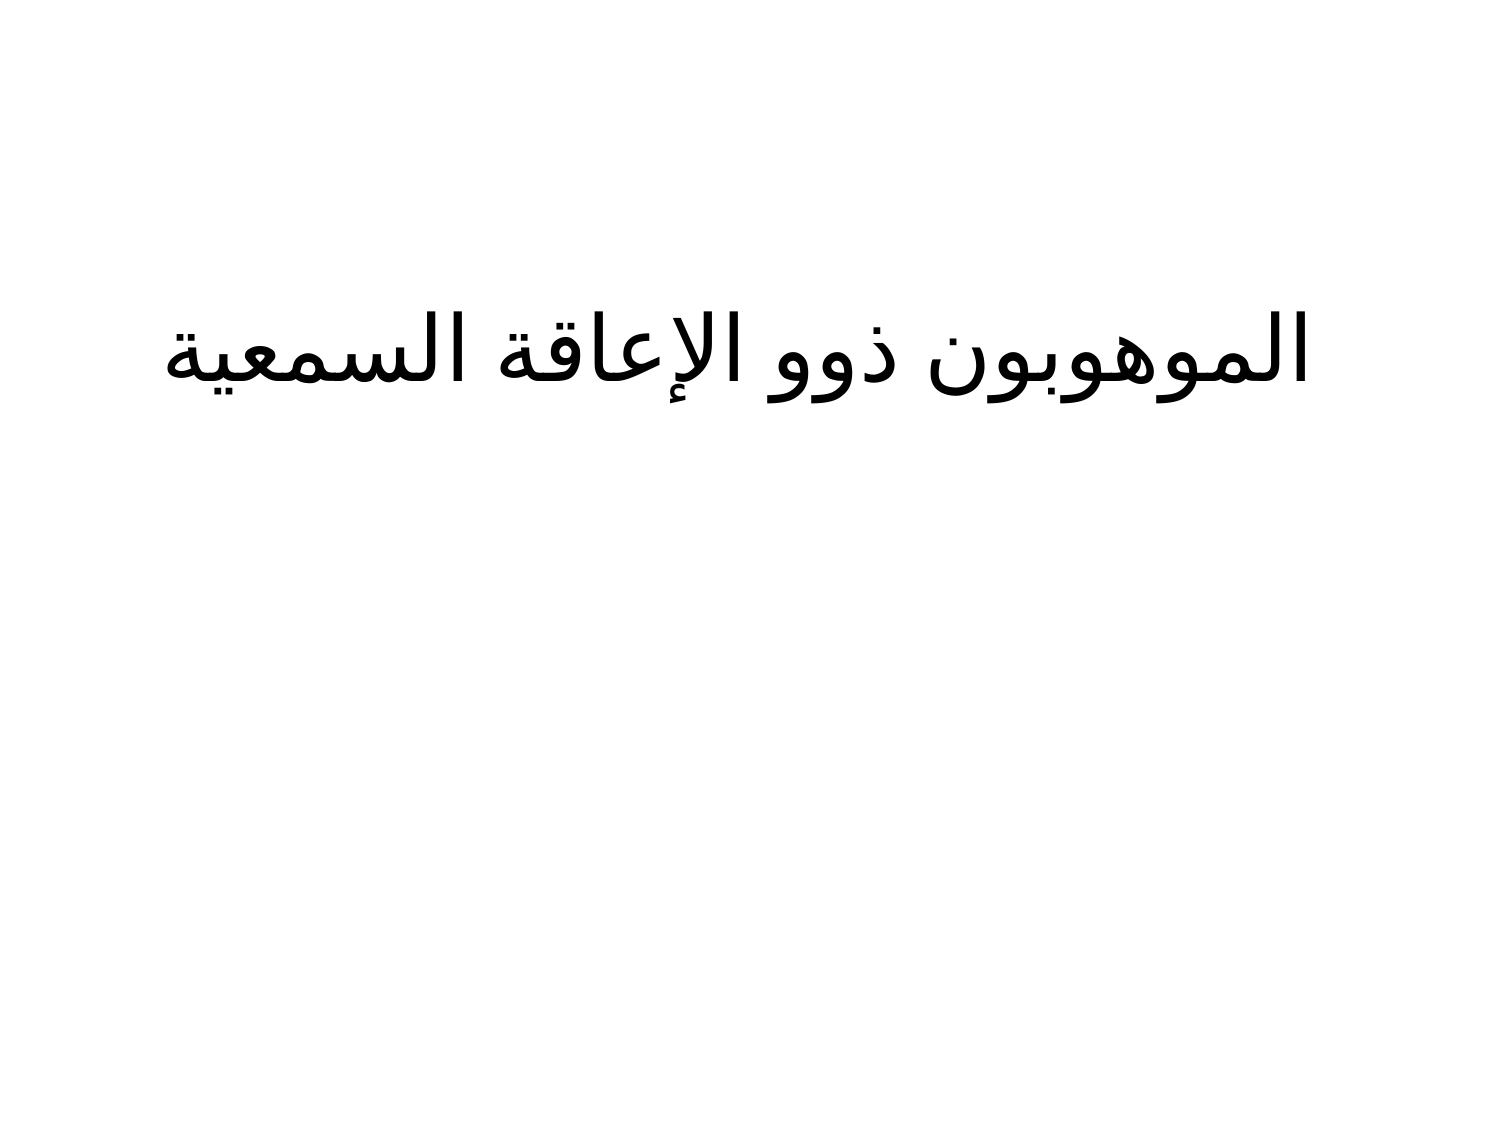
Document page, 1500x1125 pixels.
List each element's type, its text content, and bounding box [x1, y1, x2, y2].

title الموهوبون ذوو الإعاقة السمعية [112, 208, 1388, 591]
